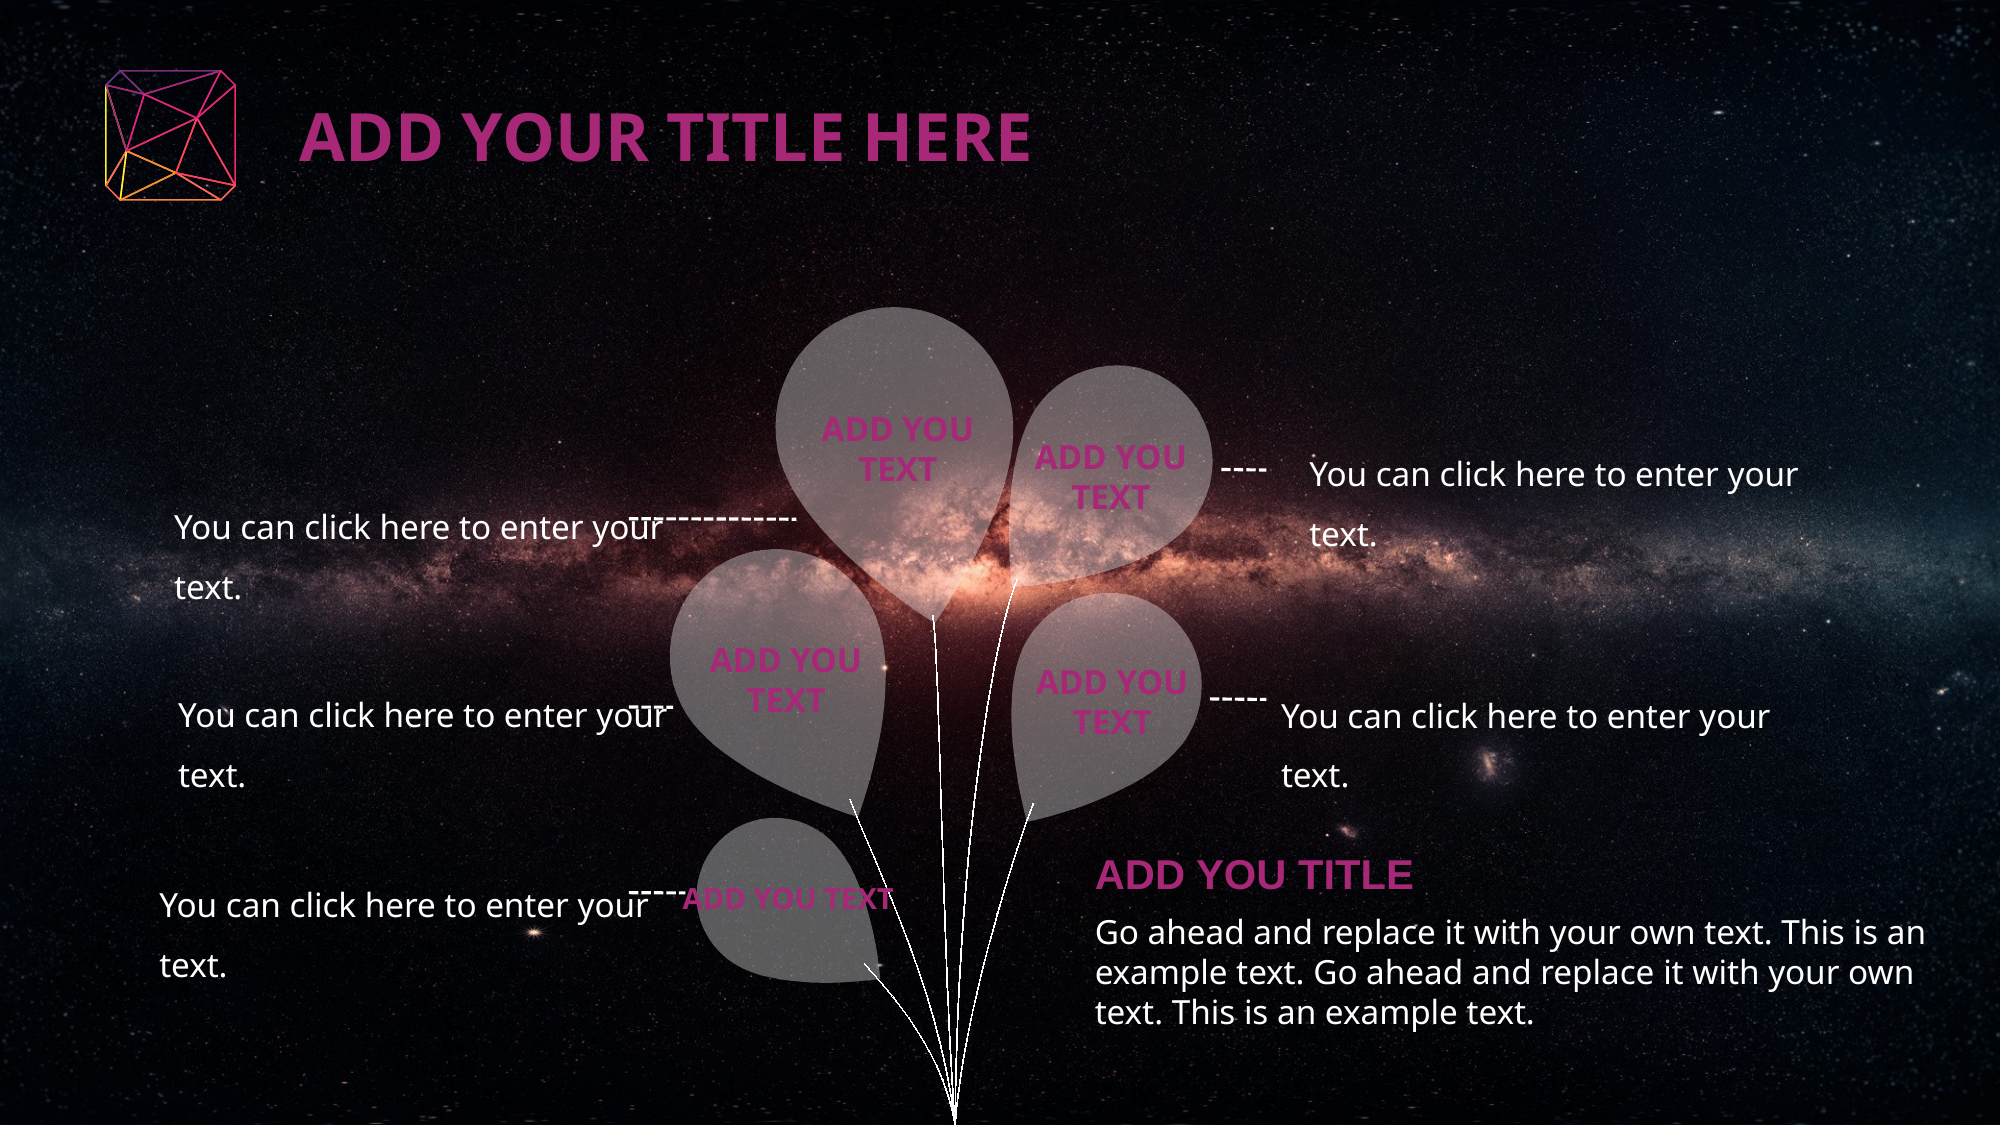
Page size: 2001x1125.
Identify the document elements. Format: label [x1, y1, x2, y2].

picture [0, 0, 2000, 1125]
text_box [105, 70, 1354, 200]
